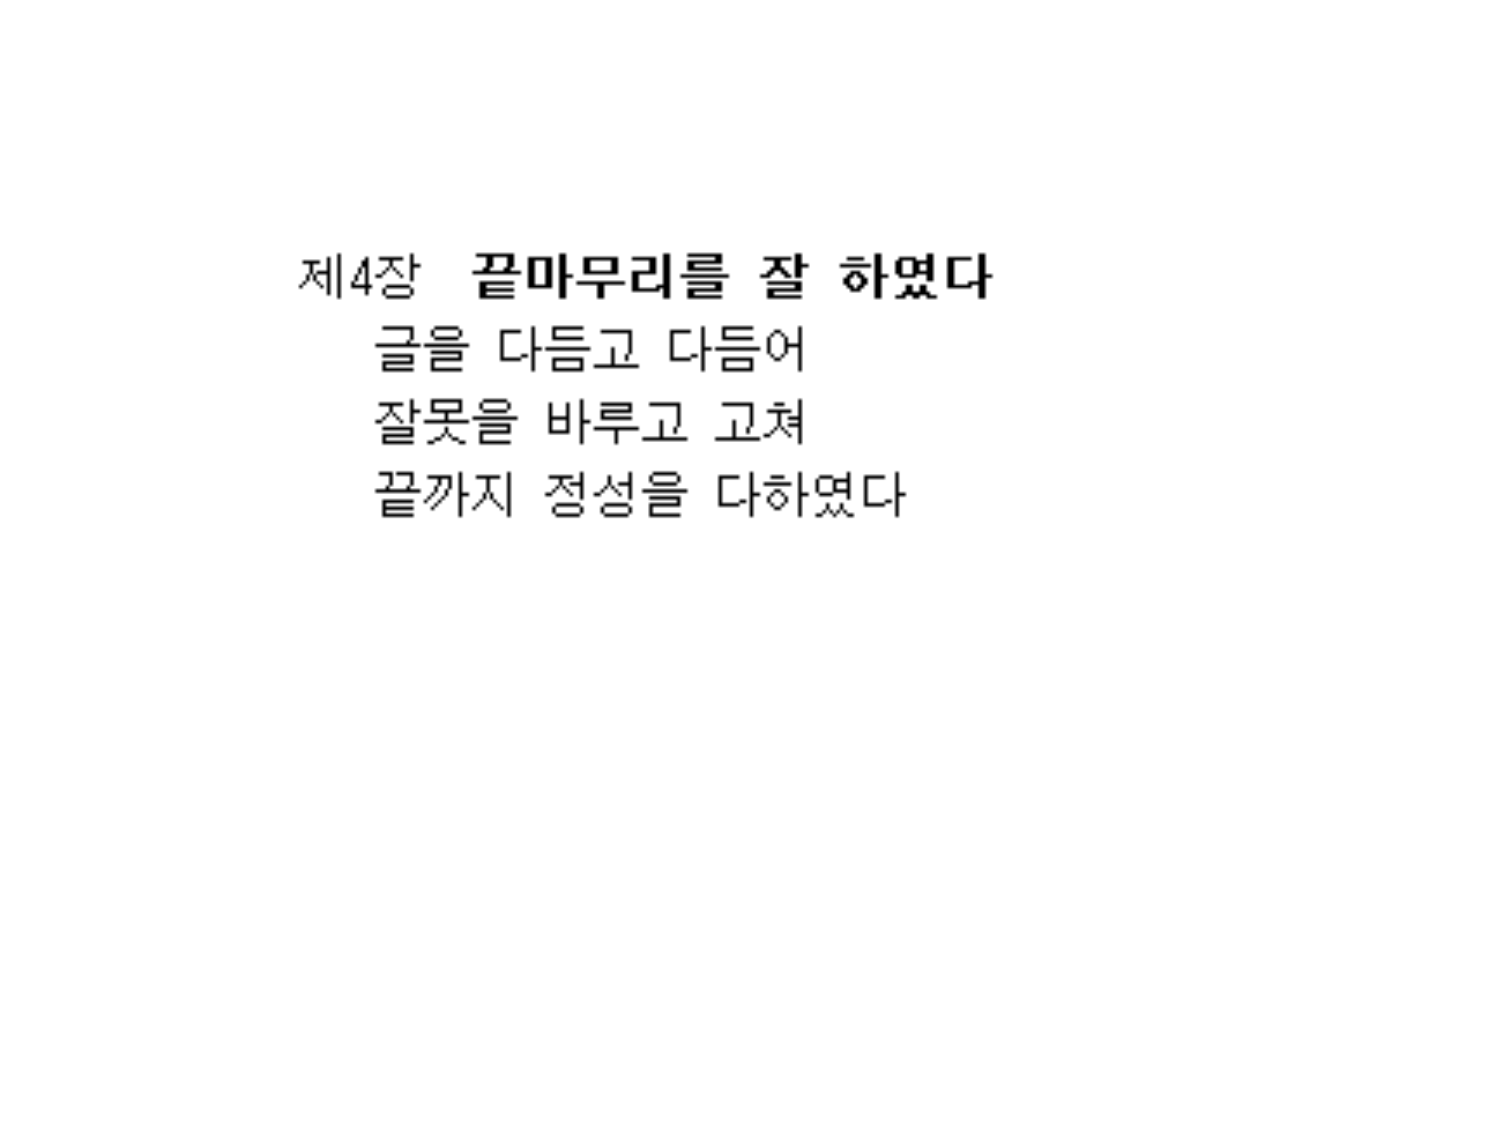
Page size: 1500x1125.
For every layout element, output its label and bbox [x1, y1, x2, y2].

picture [192, 234, 1309, 540]
